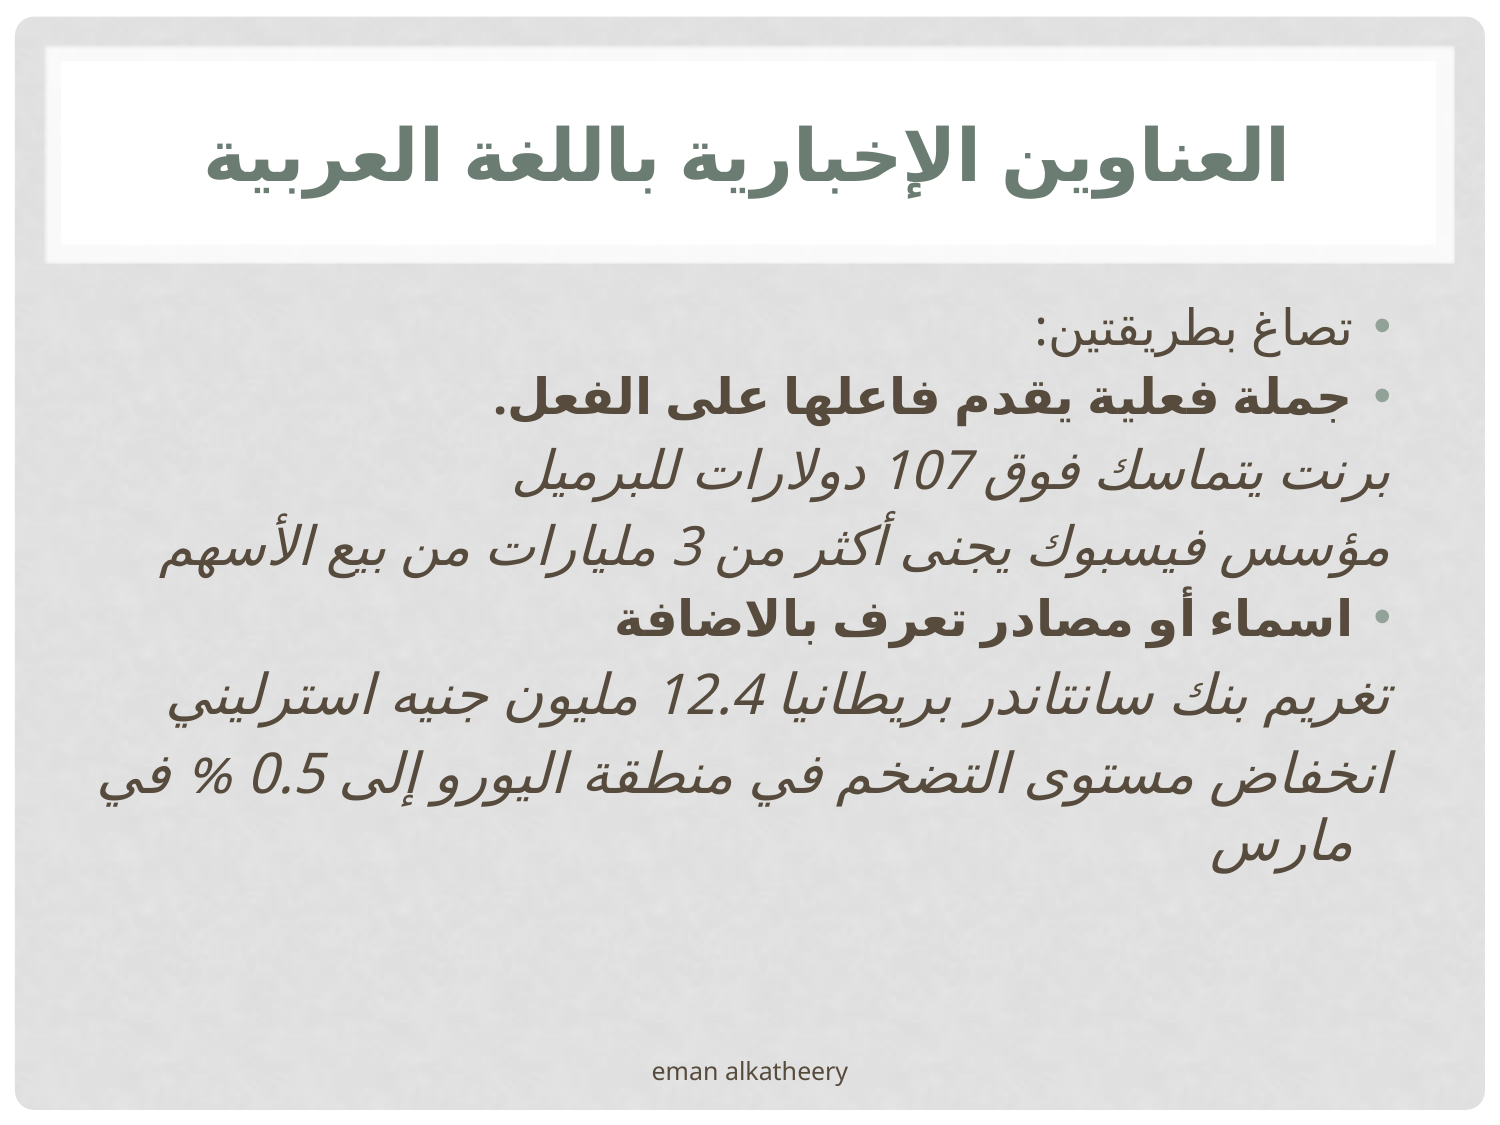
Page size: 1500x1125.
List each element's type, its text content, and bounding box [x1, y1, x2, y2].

title العناوين الإخبارية باللغة العربية [69, 66, 1425, 238]
footer eman alkatheery [512, 1042, 988, 1103]
list تصاغ بطريقتين: جملة فعلية يقدم فاعلها على الفعل. برنت يتماسك فوق 107 دولارات للبرميل مؤسس فيسبوك يجنى أكثر من 3 مليارات من بيع الأسهم اسماء أو مصادر تعرف بالاضافة تغريم بنك سانتاندر بريطانيا 12.4 مليون جنيه استرليني انخفاض مستوى التضخم في منطقة اليورو إلى 0.5 % في مارس [75, 287, 1425, 1005]
